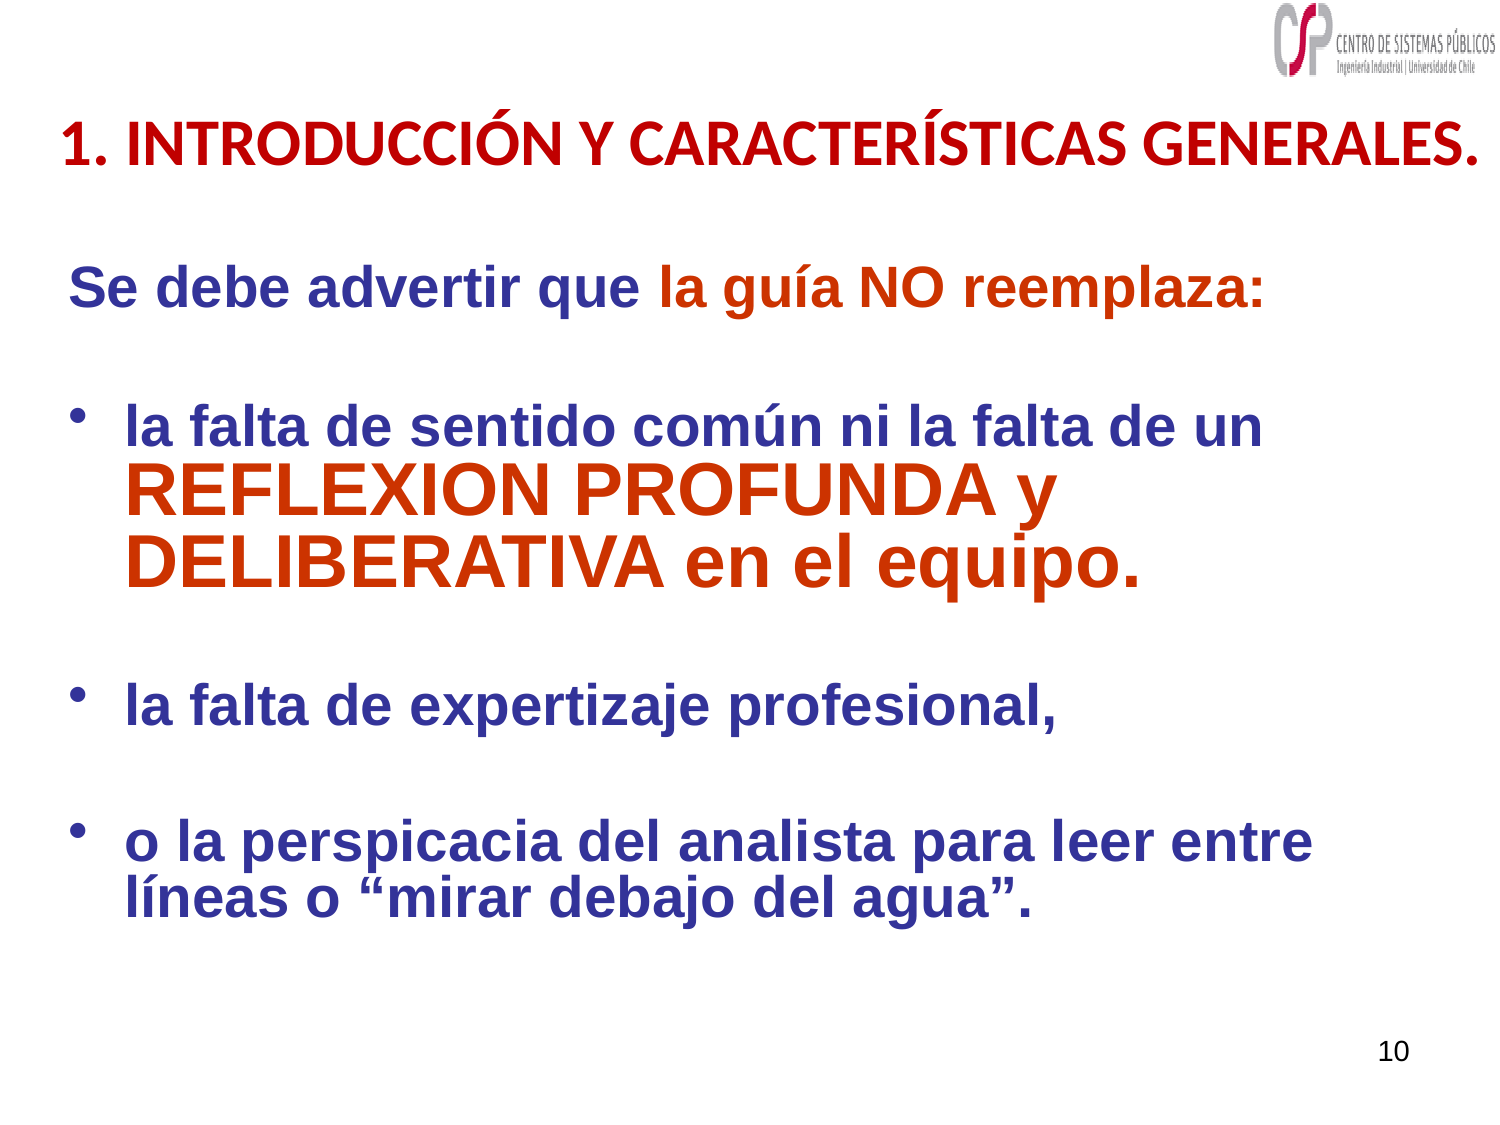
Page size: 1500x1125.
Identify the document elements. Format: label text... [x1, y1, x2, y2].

title 1. INTRODUCCIÓN Y CARACTERÍSTICAS GENERALES. [41, 44, 1500, 233]
list Se debe advertir que la guía NO reemplaza: la falta de sentido común ni la falta de un REFLEXION PROFUNDA y DELIBERATIVA en el equipo. la falta de expertizaje profesional, o la perspicacia del analista para leer entre líneas o “mirar debajo del agua”. [52, 255, 1477, 999]
slide_number 10 [1074, 1024, 1426, 1103]
picture [1269, 0, 1500, 82]
